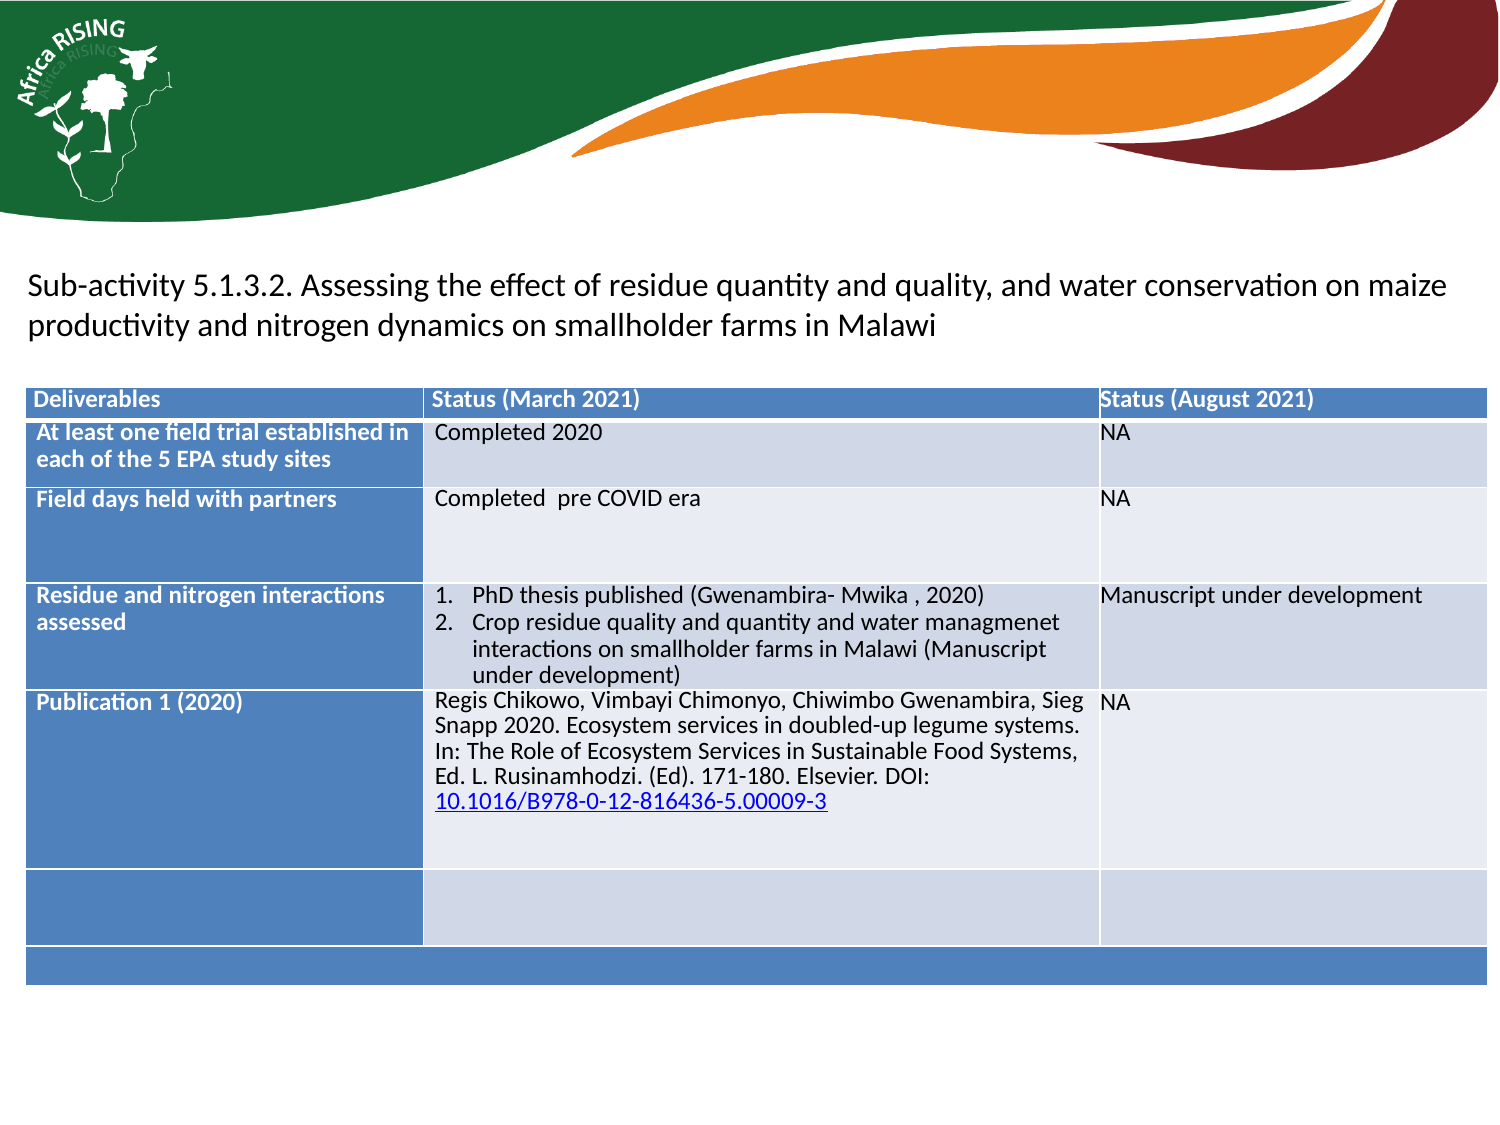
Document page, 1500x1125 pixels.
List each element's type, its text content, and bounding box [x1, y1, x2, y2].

table_cell [1101, 870, 1487, 945]
table_header Status (March 2021) [424, 388, 1099, 418]
table_cell Completed pre COVID era [424, 488, 1099, 582]
table_cell Field days held with partners [26, 488, 423, 582]
table_cell Regis Chikowo, Vimbayi Chimonyo, Chiwimbo Gwenambira, Sieg Snapp 2020. Ecosystem services in doubled-up legume systems. In: The Role of Ecosystem Services in Sustainable Food Systems, Ed. L. Rusinamhodzi. (Ed). 171-180. Elsevier. DOI: 10.1016/B978-0-12-816436-5.00009-3 [424, 691, 1099, 868]
table_header Deliverables [26, 388, 423, 418]
table_cell [26, 947, 1487, 985]
table_cell PhD thesis published (Gwenambira- Mwika , 2020) Crop residue quality and quantity and water managmenet interactions on smallholder farms in Malawi (Manuscript under development) [424, 584, 1099, 689]
table_cell [424, 870, 1099, 945]
table_cell NA [1101, 691, 1487, 868]
table_cell Manuscript under development [1101, 584, 1487, 689]
table_cell [26, 870, 423, 945]
table_cell NA [1101, 488, 1487, 582]
table_header Status (August 2021) [1101, 388, 1487, 418]
text_box Sub-activity 5.1.3.2. Assessing the effect of residue quantity and quality, and water conservation on maize productivity and nitrogen dynamics on smallholder farms in Malawi [12, 255, 1475, 351]
table_cell Residue and nitrogen interactions assessed [26, 584, 423, 689]
table_cell At least one field trial established in each of the 5 EPA study sites [26, 423, 423, 487]
table_cell Completed 2020 [424, 423, 1099, 487]
picture [0, 0, 1499, 222]
table_cell NA [1101, 423, 1487, 487]
table_cell Publication 1 (2020) [26, 691, 423, 868]
